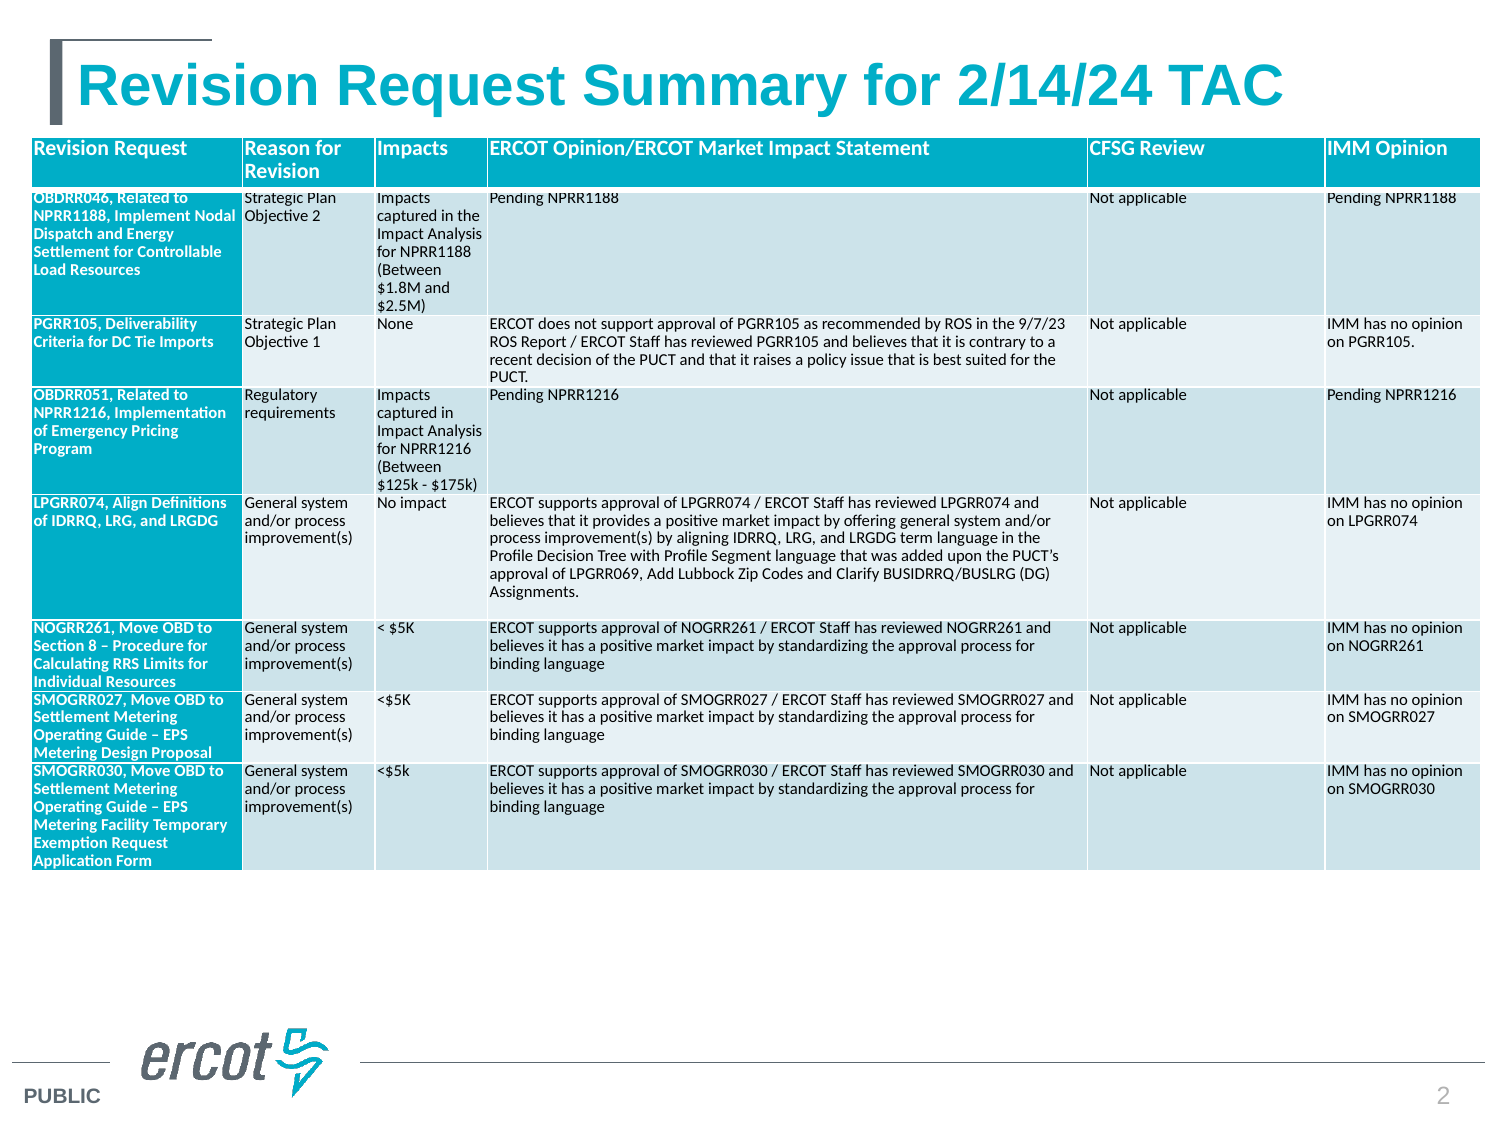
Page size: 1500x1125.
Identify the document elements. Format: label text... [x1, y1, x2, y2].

table_cell OBDRR051, Related to NPRR1216, Implementation of Emergency Pricing Program [32, 388, 242, 494]
table_cell General system and/or process improvement(s) [243, 764, 374, 870]
slide_number 2 [1400, 1076, 1488, 1113]
table_cell Not applicable [1088, 193, 1324, 315]
table_cell Not applicable [1088, 495, 1324, 619]
table_cell Not applicable [1088, 316, 1324, 386]
table_cell General system and/or process improvement(s) [243, 621, 374, 691]
table_cell <$5K [376, 692, 487, 762]
table_cell Pending NPRR1216 [1326, 388, 1480, 494]
table_cell Pending NPRR1188 [488, 193, 1087, 315]
table_cell Pending NPRR1216 [488, 388, 1087, 494]
table_cell Impacts captured in Impact Analysis for NPRR1216 (Between $125k - $175k) [376, 388, 487, 494]
table_cell ERCOT supports approval of SMOGRR027 / ERCOT Staff has reviewed SMOGRR027 and believes it has a positive market impact by standardizing the approval process for binding language [488, 692, 1087, 762]
table_cell None [376, 316, 487, 386]
table_cell IMM has no opinion on NOGRR261 [1326, 621, 1480, 691]
table_cell PGRR105, Deliverability Criteria for DC Tie Imports [32, 316, 242, 386]
table_header CFSG Review [1088, 138, 1324, 187]
table_cell Pending NPRR1188 [1326, 193, 1480, 315]
table_cell < $5K [376, 621, 487, 691]
table_cell SMOGRR030, Move OBD to Settlement Metering Operating Guide – EPS Metering Facility Temporary Exemption Request Application Form [32, 764, 242, 870]
table_cell General system and/or process improvement(s) [243, 495, 374, 619]
table_cell Strategic Plan Objective 2 [243, 193, 374, 315]
table_cell ERCOT supports approval of NOGRR261 / ERCOT Staff has reviewed NOGRR261 and believes it has a positive market impact by standardizing the approval process for binding language [488, 621, 1087, 691]
table_header ERCOT Opinion/ERCOT Market Impact Statement [488, 138, 1087, 187]
table_cell <$5k [376, 764, 487, 870]
table_header Revision Request [32, 138, 242, 187]
table_cell Not applicable [1088, 388, 1324, 494]
table_cell Impacts captured in the Impact Analysis for NPRR1188 (Between $1.8M and $2.5M) [376, 193, 487, 315]
table_cell ERCOT supports approval of SMOGRR030 / ERCOT Staff has reviewed SMOGRR030 and believes it has a positive market impact by standardizing the approval process for binding language [488, 764, 1087, 870]
table_header Reason for Revision [243, 138, 374, 187]
table_cell NOGRR261, Move OBD to Section 8 – Procedure for Calculating RRS Limits for Individual Resources [32, 621, 242, 691]
table_cell Not applicable [1088, 764, 1324, 870]
table_header IMM Opinion [1326, 138, 1480, 187]
picture [137, 1024, 332, 1100]
title Revision Request Summary for 2/14/24 TAC [62, 39, 1463, 125]
table_header Impacts [376, 138, 487, 187]
table_cell Strategic Plan Objective 1 [243, 316, 374, 386]
table_cell Not applicable [1088, 621, 1324, 691]
table_cell LPGRR074, Align Definitions of IDRRQ, LRG, and LRGDG [32, 495, 242, 619]
table_cell IMM has no opinion on SMOGRR027 [1326, 692, 1480, 762]
table_cell No impact [376, 495, 487, 619]
table_cell SMOGRR027, Move OBD to Settlement Metering Operating Guide – EPS Metering Design Proposal [32, 692, 242, 762]
table_cell OBDRR046, Related to NPRR1188, Implement Nodal Dispatch and Energy Settlement for Controllable Load Resources [32, 193, 242, 315]
table_cell IMM has no opinion on PGRR105. [1326, 316, 1480, 386]
table_cell General system and/or process improvement(s) [243, 692, 374, 762]
table_cell ERCOT supports approval of LPGRR074 / ERCOT Staff has reviewed LPGRR074 and believes that it provides a positive market impact by offering general system and/or process improvement(s) by aligning IDRRQ, LRG, and LRGDG term language in the Profile Decision Tree with Profile Segment language that was added upon the PUCT’s approval of LPGRR069, Add Lubbock Zip Codes and Clarify BUSIDRRQ/BUSLRG (DG) Assignments. [488, 495, 1087, 619]
table_cell IMM has no opinion on SMOGRR030 [1326, 764, 1480, 870]
table_cell Regulatory requirements [243, 388, 374, 494]
table_cell IMM has no opinion on LPGRR074 [1326, 495, 1480, 619]
table_cell Not applicable [1088, 692, 1324, 762]
table_cell ERCOT does not support approval of PGRR105 as recommended by ROS in the 9/7/23 ROS Report / ERCOT Staff has reviewed PGRR105 and believes that it is contrary to a recent decision of the PUCT and that it raises a policy issue that is best suited for the PUCT. [488, 316, 1087, 386]
